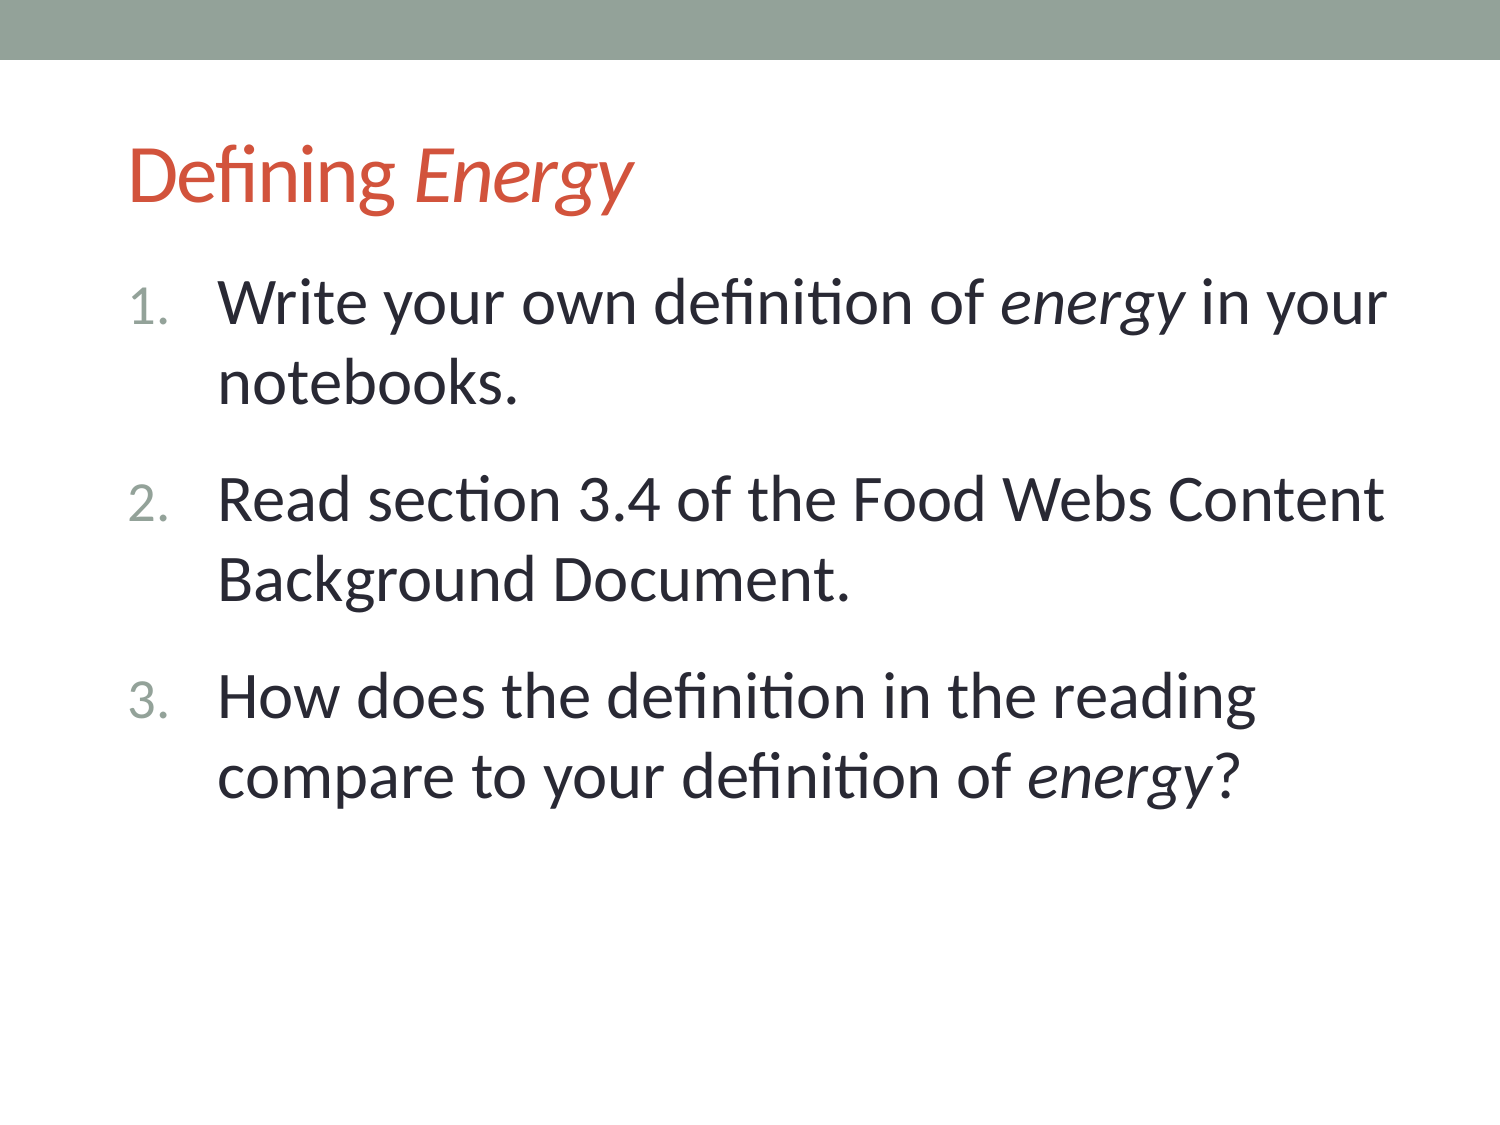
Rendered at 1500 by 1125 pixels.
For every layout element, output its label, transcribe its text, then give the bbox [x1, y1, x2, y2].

list Write your own definition of energy in your notebooks. Read section 3.4 of the Food Webs Content Background Document. How does the definition in the reading compare to your definition of energy? [112, 249, 1438, 1050]
title Defining Energy [112, 87, 1425, 249]
